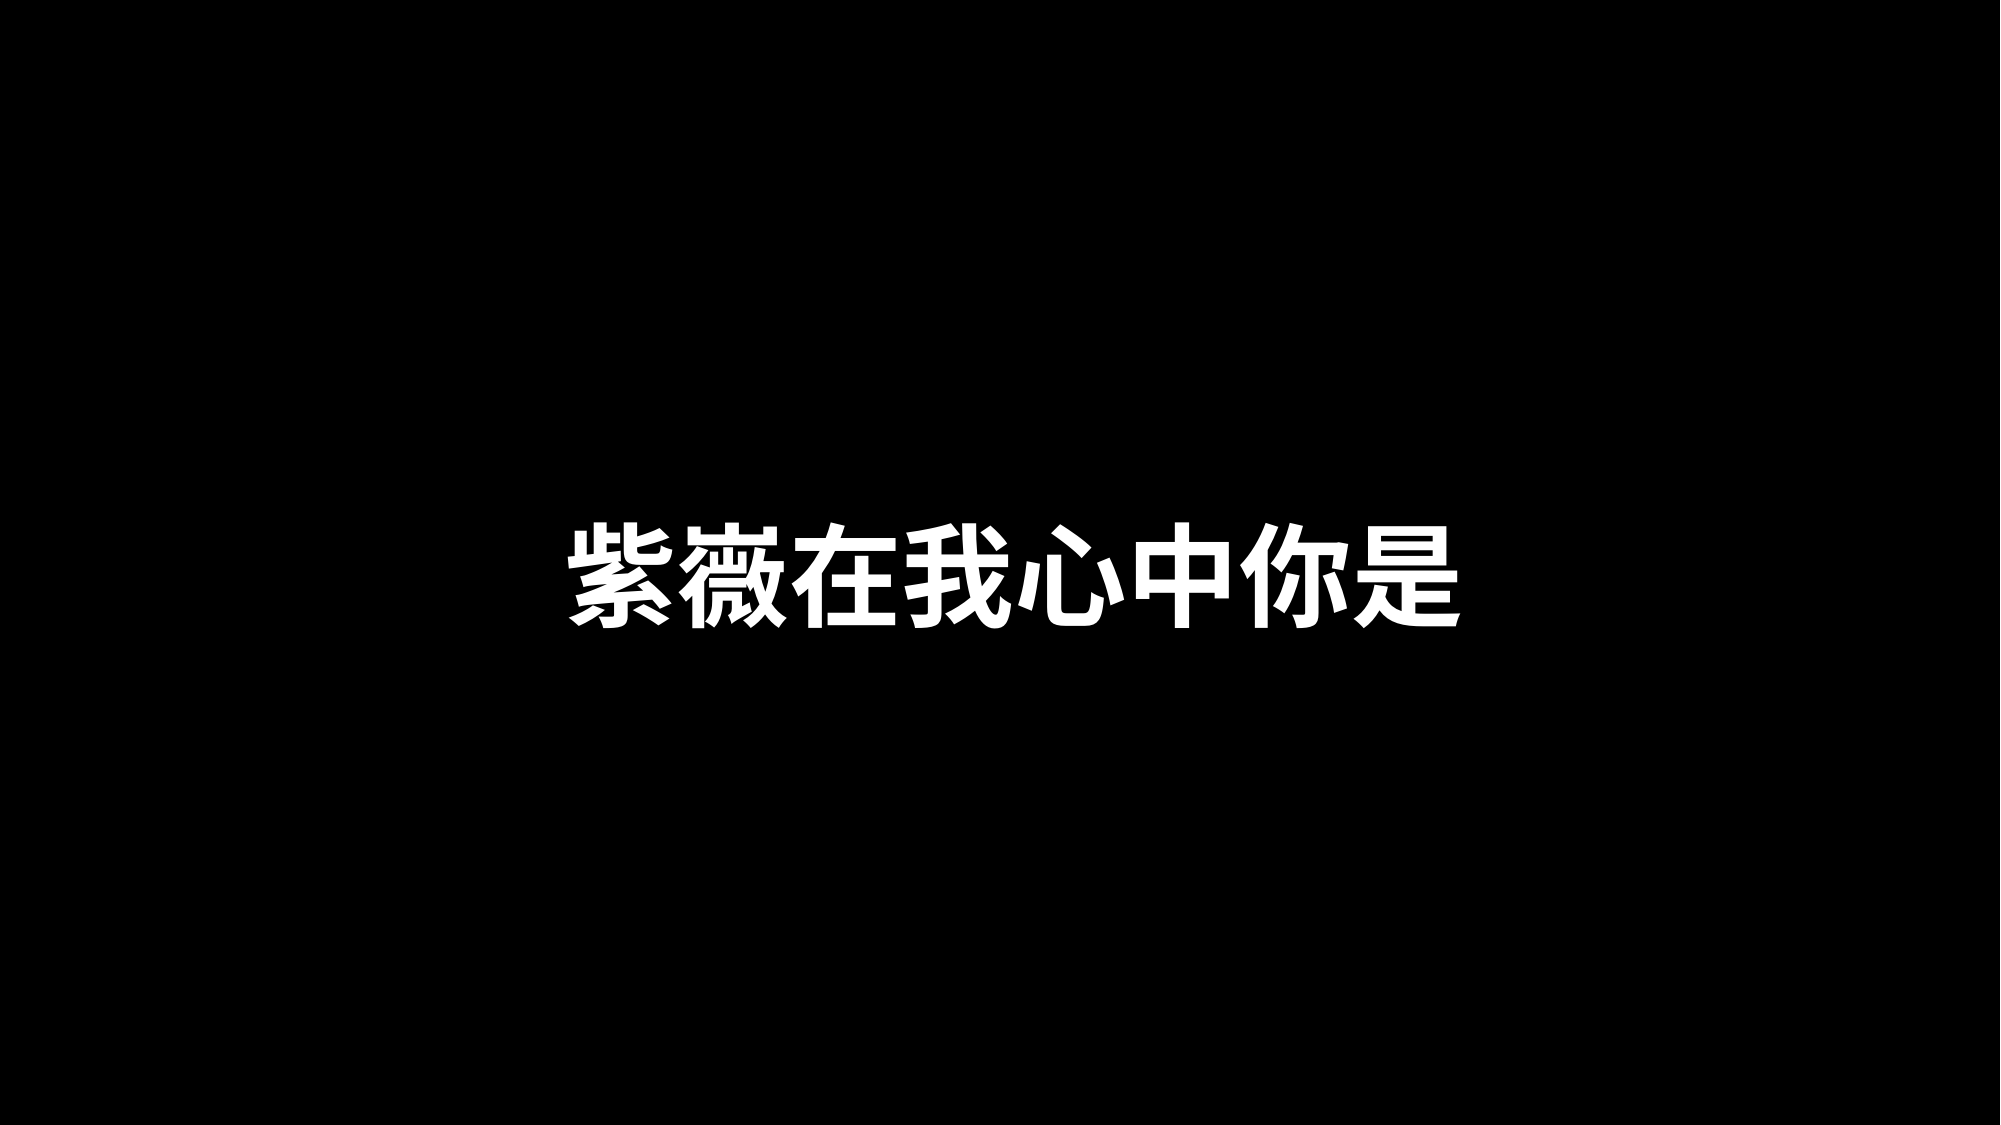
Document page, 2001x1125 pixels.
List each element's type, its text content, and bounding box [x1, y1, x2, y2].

text_box 紫嶶在我心中你是 [467, 498, 1562, 649]
